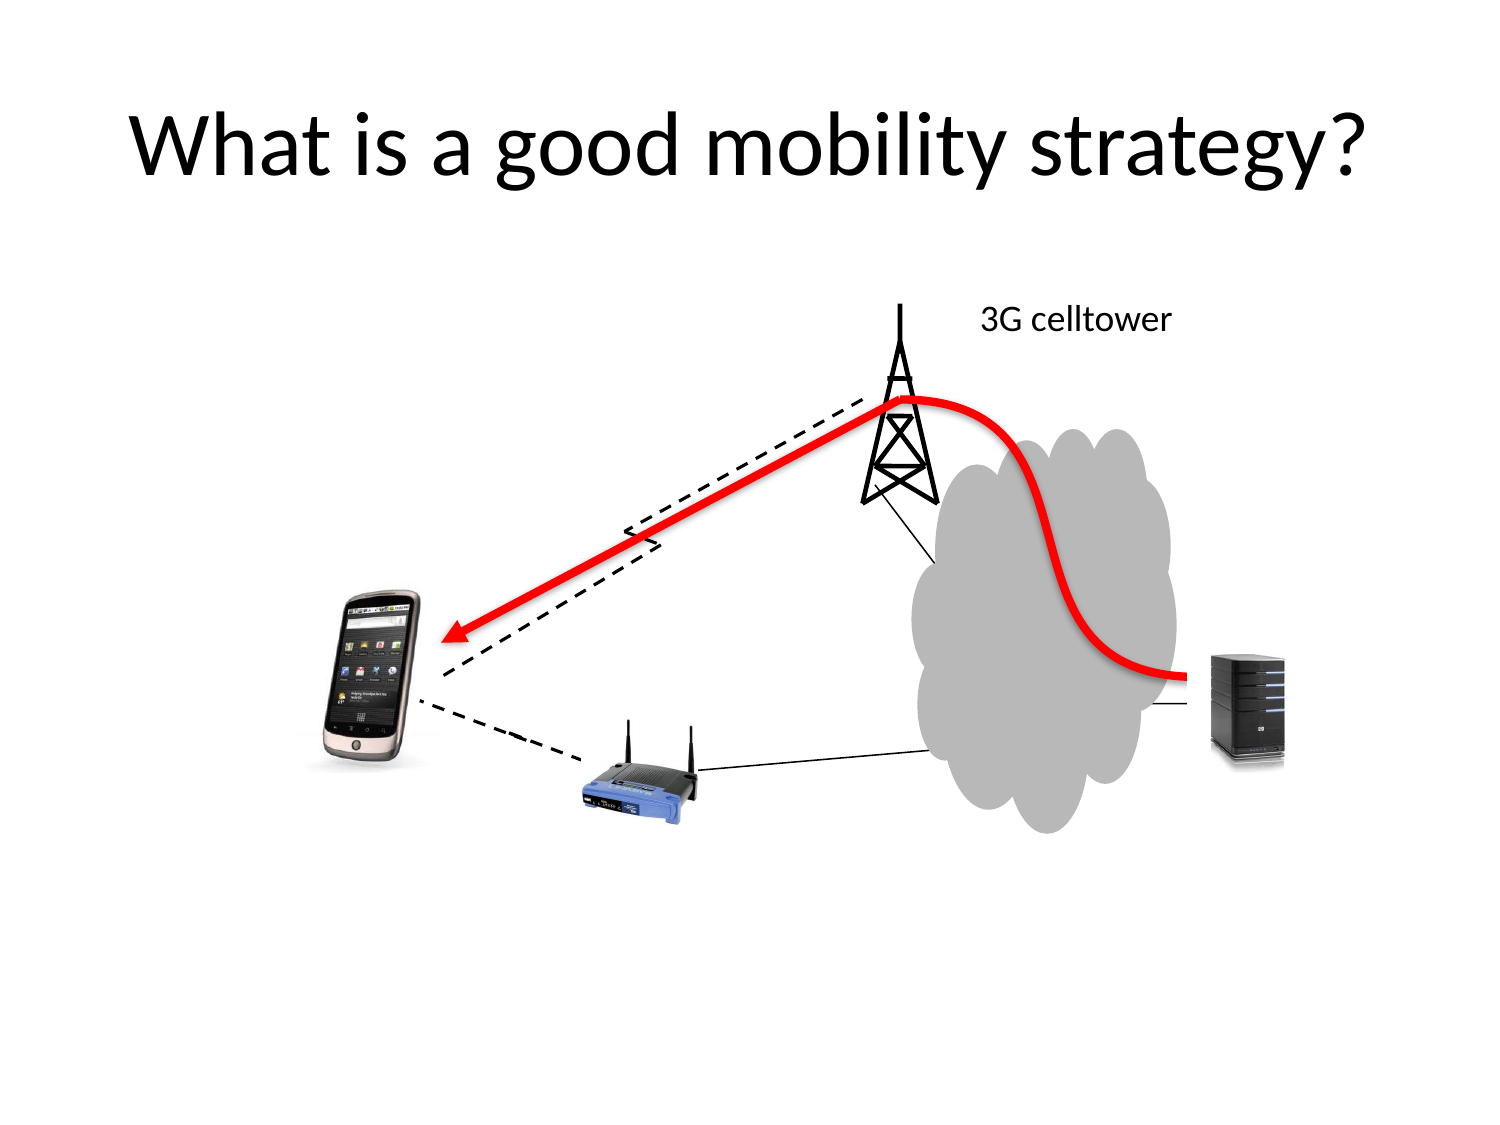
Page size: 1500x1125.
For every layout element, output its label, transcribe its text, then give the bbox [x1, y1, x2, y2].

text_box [440, 399, 901, 643]
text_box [412, 734, 576, 743]
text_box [701, 746, 967, 773]
picture [295, 581, 442, 773]
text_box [440, 650, 863, 678]
text_box 3G celltower [964, 286, 1188, 347]
text_box [918, 697, 1158, 834]
title What is a good mobility strategy? [75, 45, 1425, 233]
picture [1187, 649, 1312, 774]
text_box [910, 388, 1189, 688]
picture [581, 719, 698, 825]
